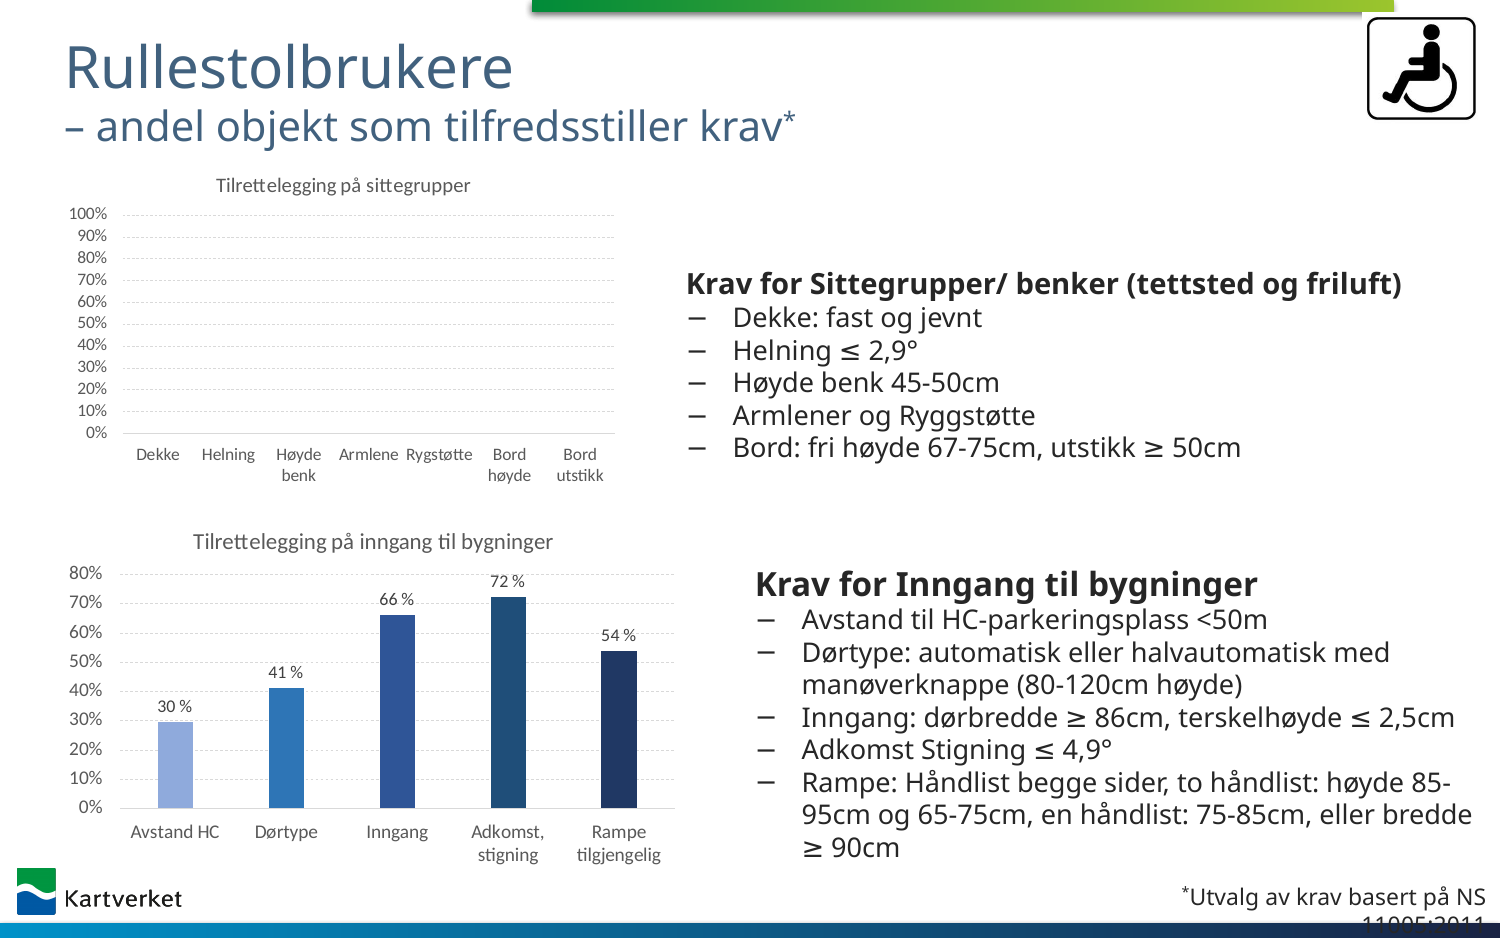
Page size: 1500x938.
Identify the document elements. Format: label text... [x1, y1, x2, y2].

text_box Krav for Inngang til bygninger Avstand til HC-parkeringsplass <50m Dørtype: automatisk eller halvautomatisk med manøverknappe (80-120cm høyde) Inngang: dørbredde ≥ 86cm, terskelhøyde ≤ 2,5cm Adkomst Stigning ≤ 4,9° Rampe: Håndlist begge sider, to håndlist: høyde 85-95cm og 65-75cm, en håndlist: 75-85cm, eller bredde ≥ 90cm [740, 555, 1491, 870]
text_box *Utvalg av krav basert på NS 11005:2011 [1068, 873, 1500, 938]
picture [62, 520, 685, 874]
picture [62, 166, 625, 492]
text_box Krav for Sittegrupper/ benker (tettsted og friluft) Dekke: fast og jevnt Helning ≤ 2,9° Høyde benk 45-50cm Armlener og Ryggstøtte Bord: fri høyde 67-75cm, utstikk ≥ 50cm [670, 258, 1418, 471]
picture [1362, 12, 1481, 126]
text_box Rullestolbrukere – andel objekt som tilfredsstiller krav* [49, 25, 1431, 158]
